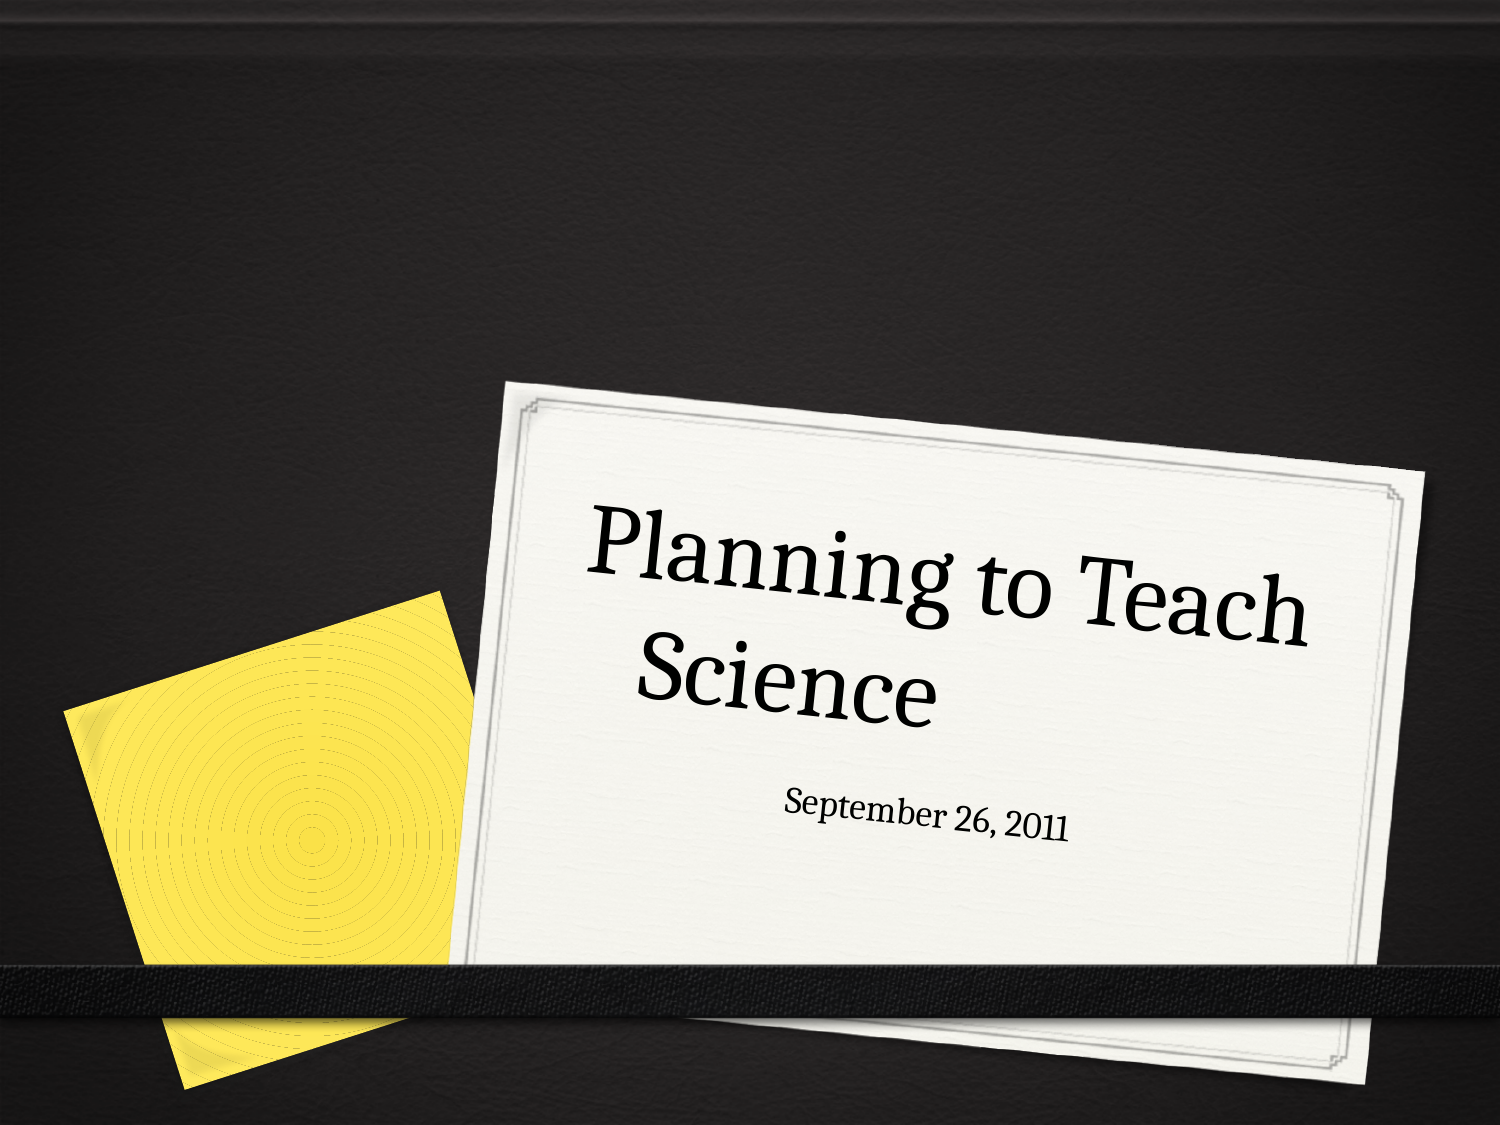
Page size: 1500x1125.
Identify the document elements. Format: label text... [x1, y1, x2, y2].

picture [0, 379, 1500, 1102]
subtitle September 26, 2011 [518, 740, 1326, 994]
title Planning to Teach Science [536, 453, 1355, 798]
picture [69, 693, 157, 788]
